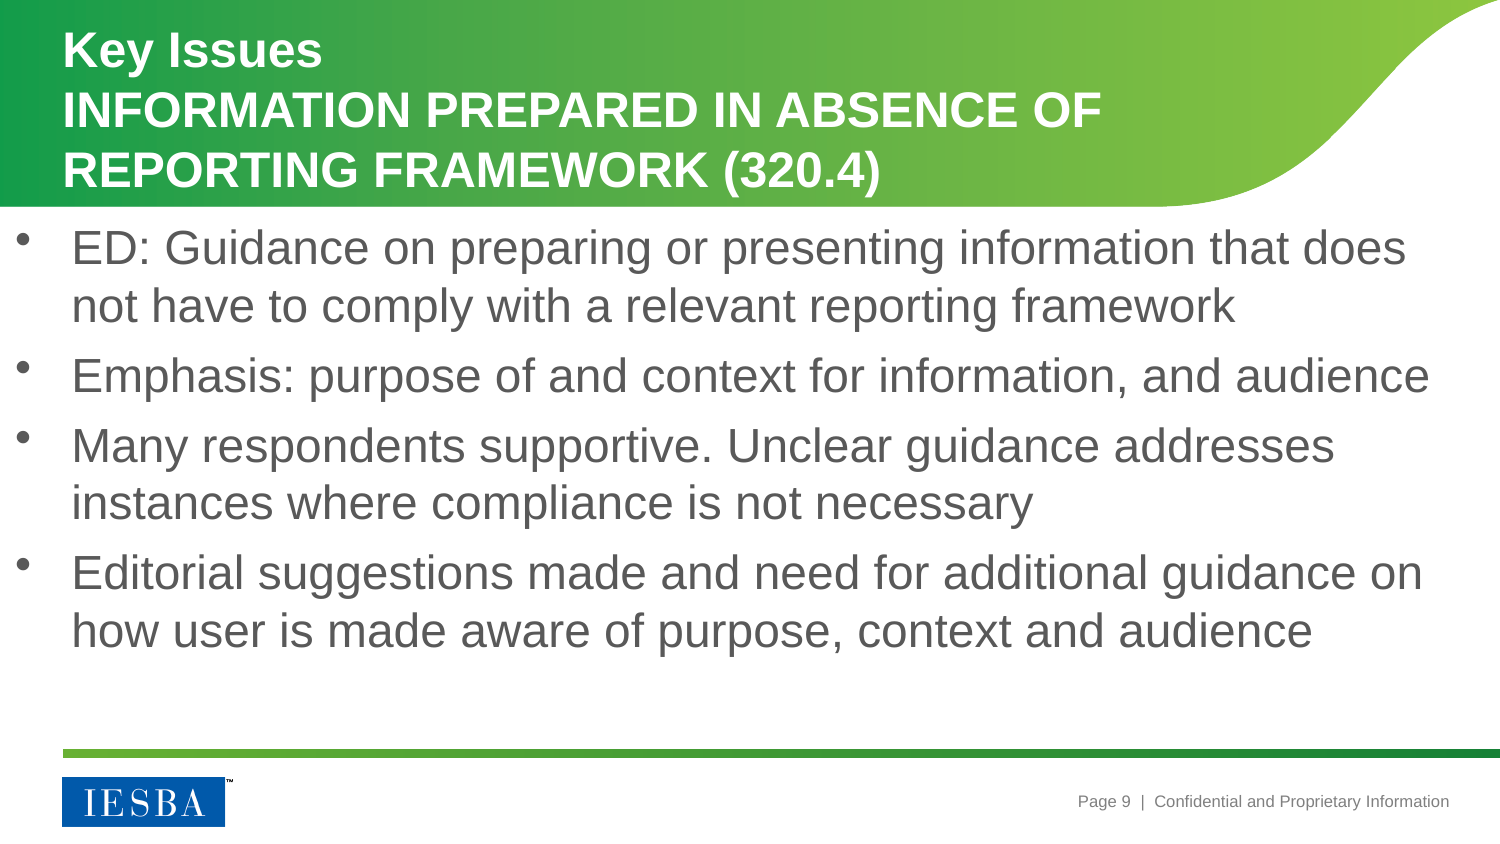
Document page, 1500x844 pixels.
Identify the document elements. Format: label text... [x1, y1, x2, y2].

picture [62, 777, 233, 827]
list ED: Guidance on preparing or presenting information that does not have to comply with a relevant reporting framework Emphasis: purpose of and context for information, and audience Many respondents supportive. Unclear guidance addresses instances where compliance is not necessary Editorial suggestions made and need for additional guidance on how user is made aware of purpose, context and audience [0, 209, 1500, 747]
title Key Issues Information Prepared in Absence of Reporting Framework (320.4) [62, 75, 1300, 141]
picture [0, 0, 1500, 207]
